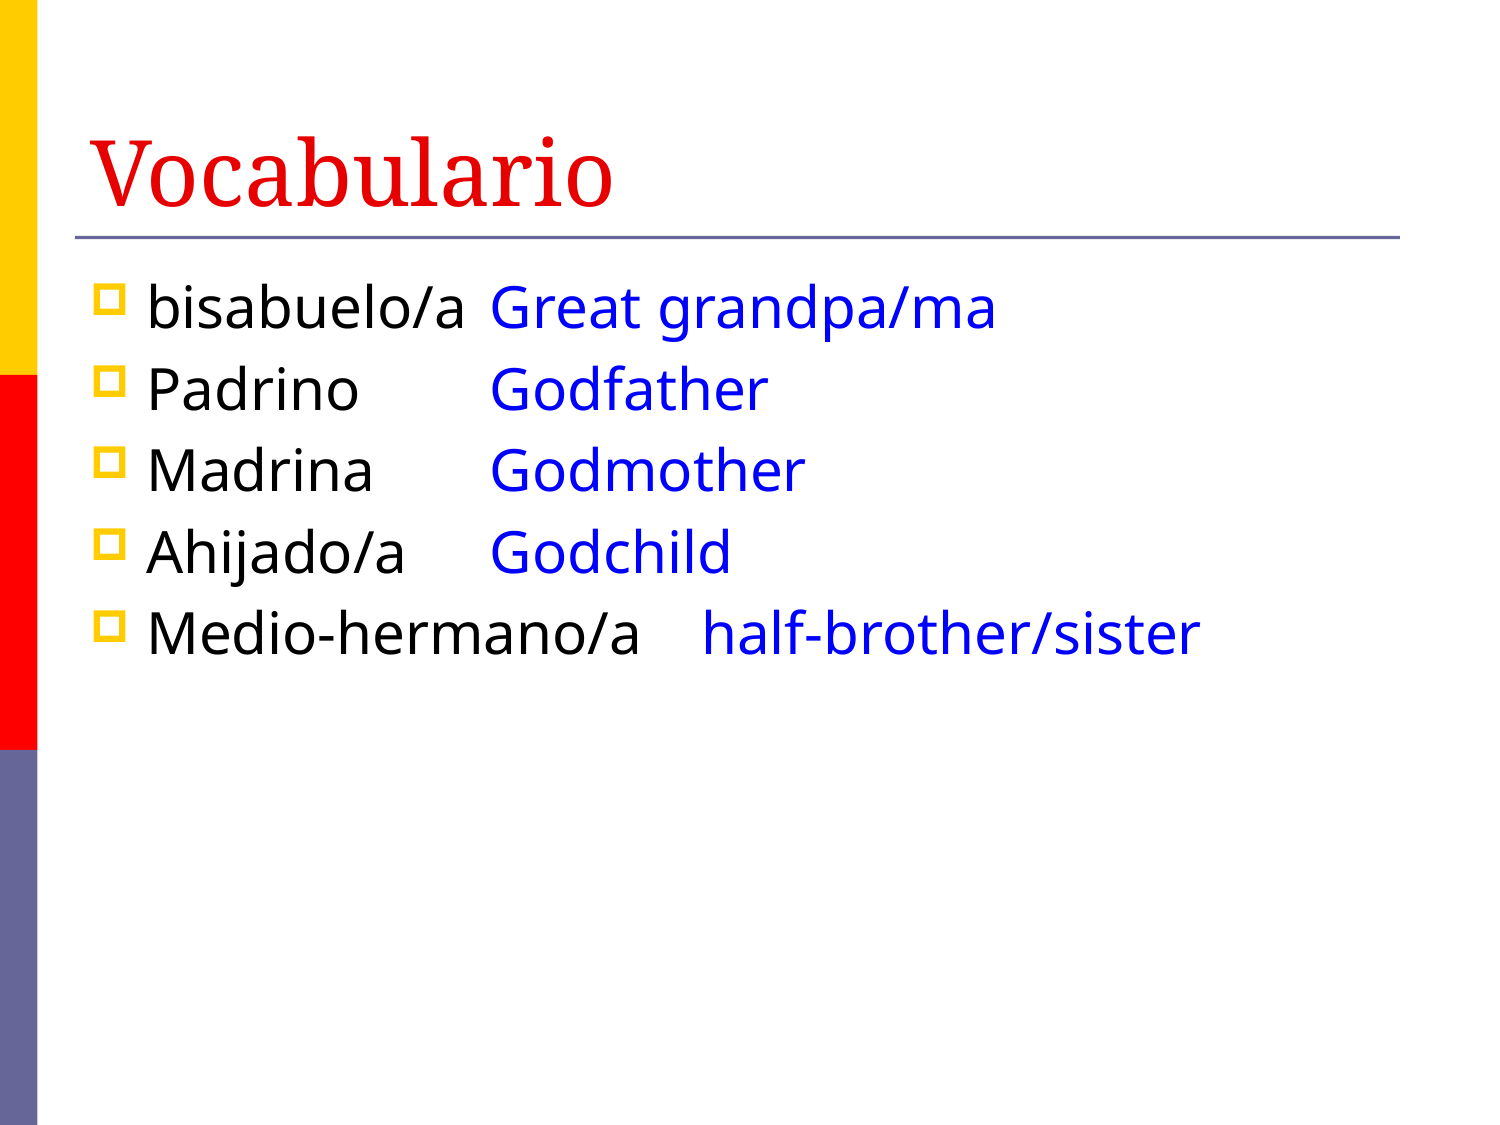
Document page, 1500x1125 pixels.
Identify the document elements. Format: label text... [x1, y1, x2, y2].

title Vocabulario [75, 45, 1425, 233]
list bisabuelo/a Padrino Madrina Ahijado/a Medio-hermano/a [75, 262, 474, 1006]
text_box Great grandpa/ma Godfather Godmother Godchild half-brother/sister [474, 262, 1413, 1006]
